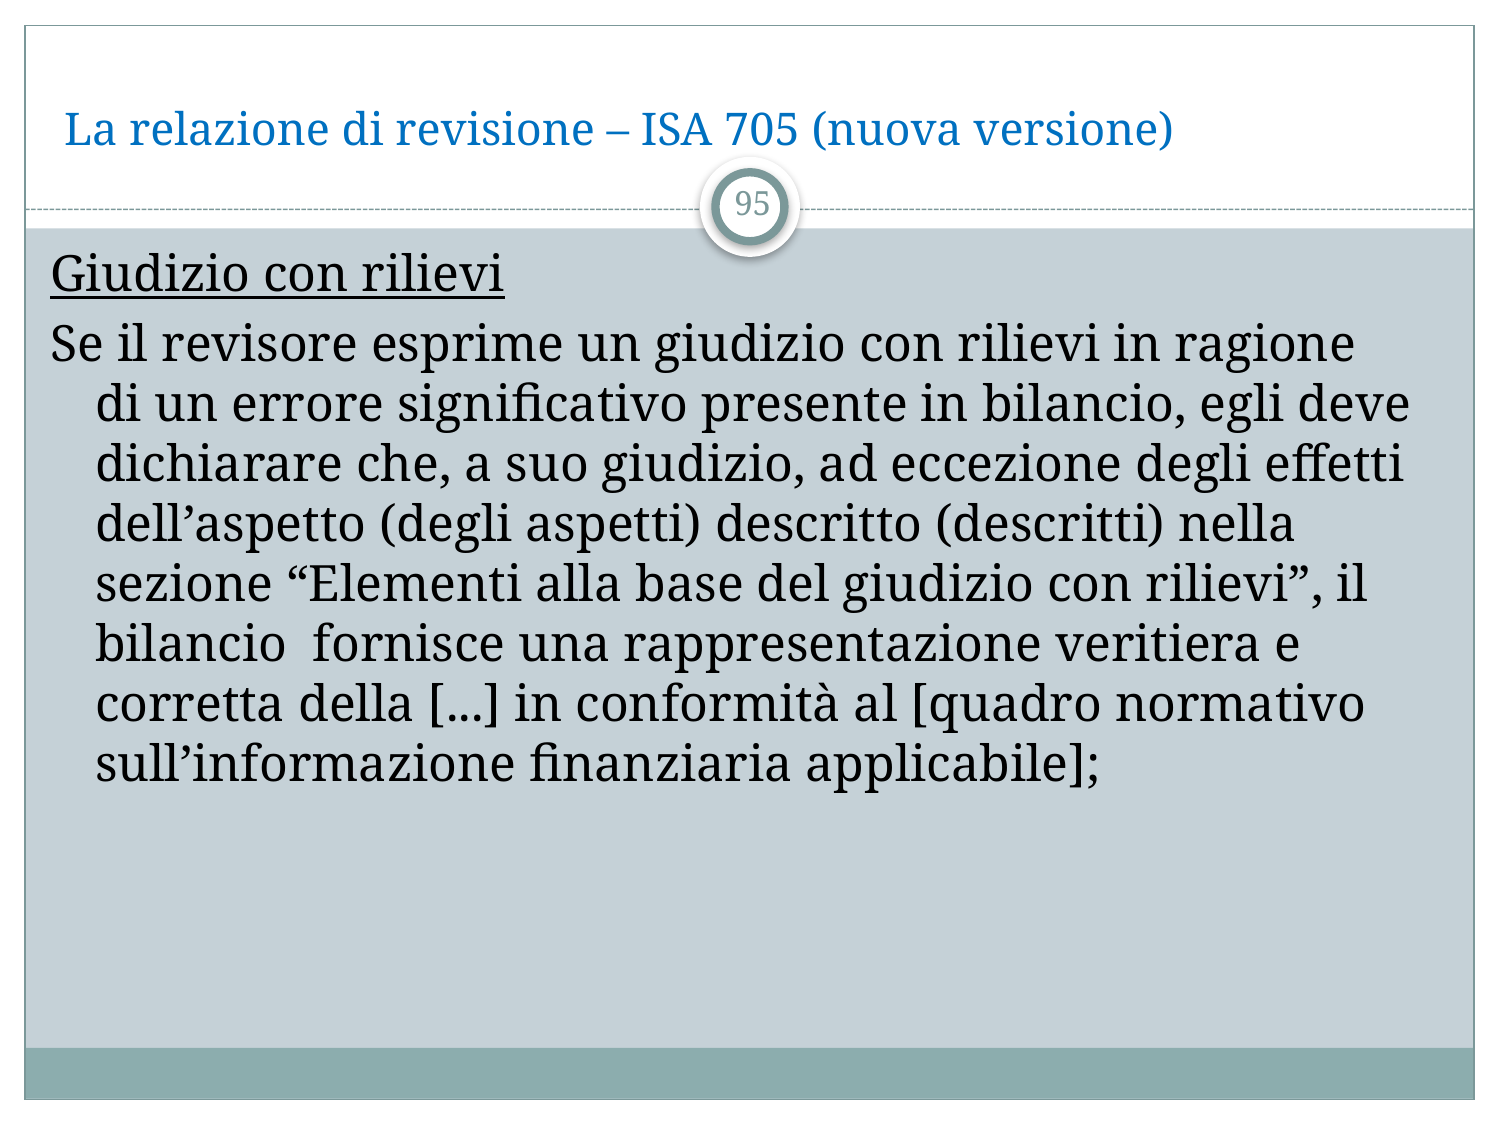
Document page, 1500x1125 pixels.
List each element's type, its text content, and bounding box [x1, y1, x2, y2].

list Giudizio con rilievi Se il revisore esprime un giudizio con rilievi in ragione di un errore significativo presente in bilancio, egli deve dichiarare che, a suo giudizio, ad eccezione degli effetti dell’aspetto (degli aspetti) descritto (descritti) nella sezione “Elementi alla base del giudizio con rilievi”, il bilancio fornisce una rappresentazione veritiera e corretta della [...] in conformità al [quadro normativo sull’informazione finanziaria applicabile]; [35, 234, 1431, 985]
slide_number 95 [715, 168, 791, 241]
title La relazione di revisione – ISA 705 (nuova versione) [49, 37, 1450, 162]
